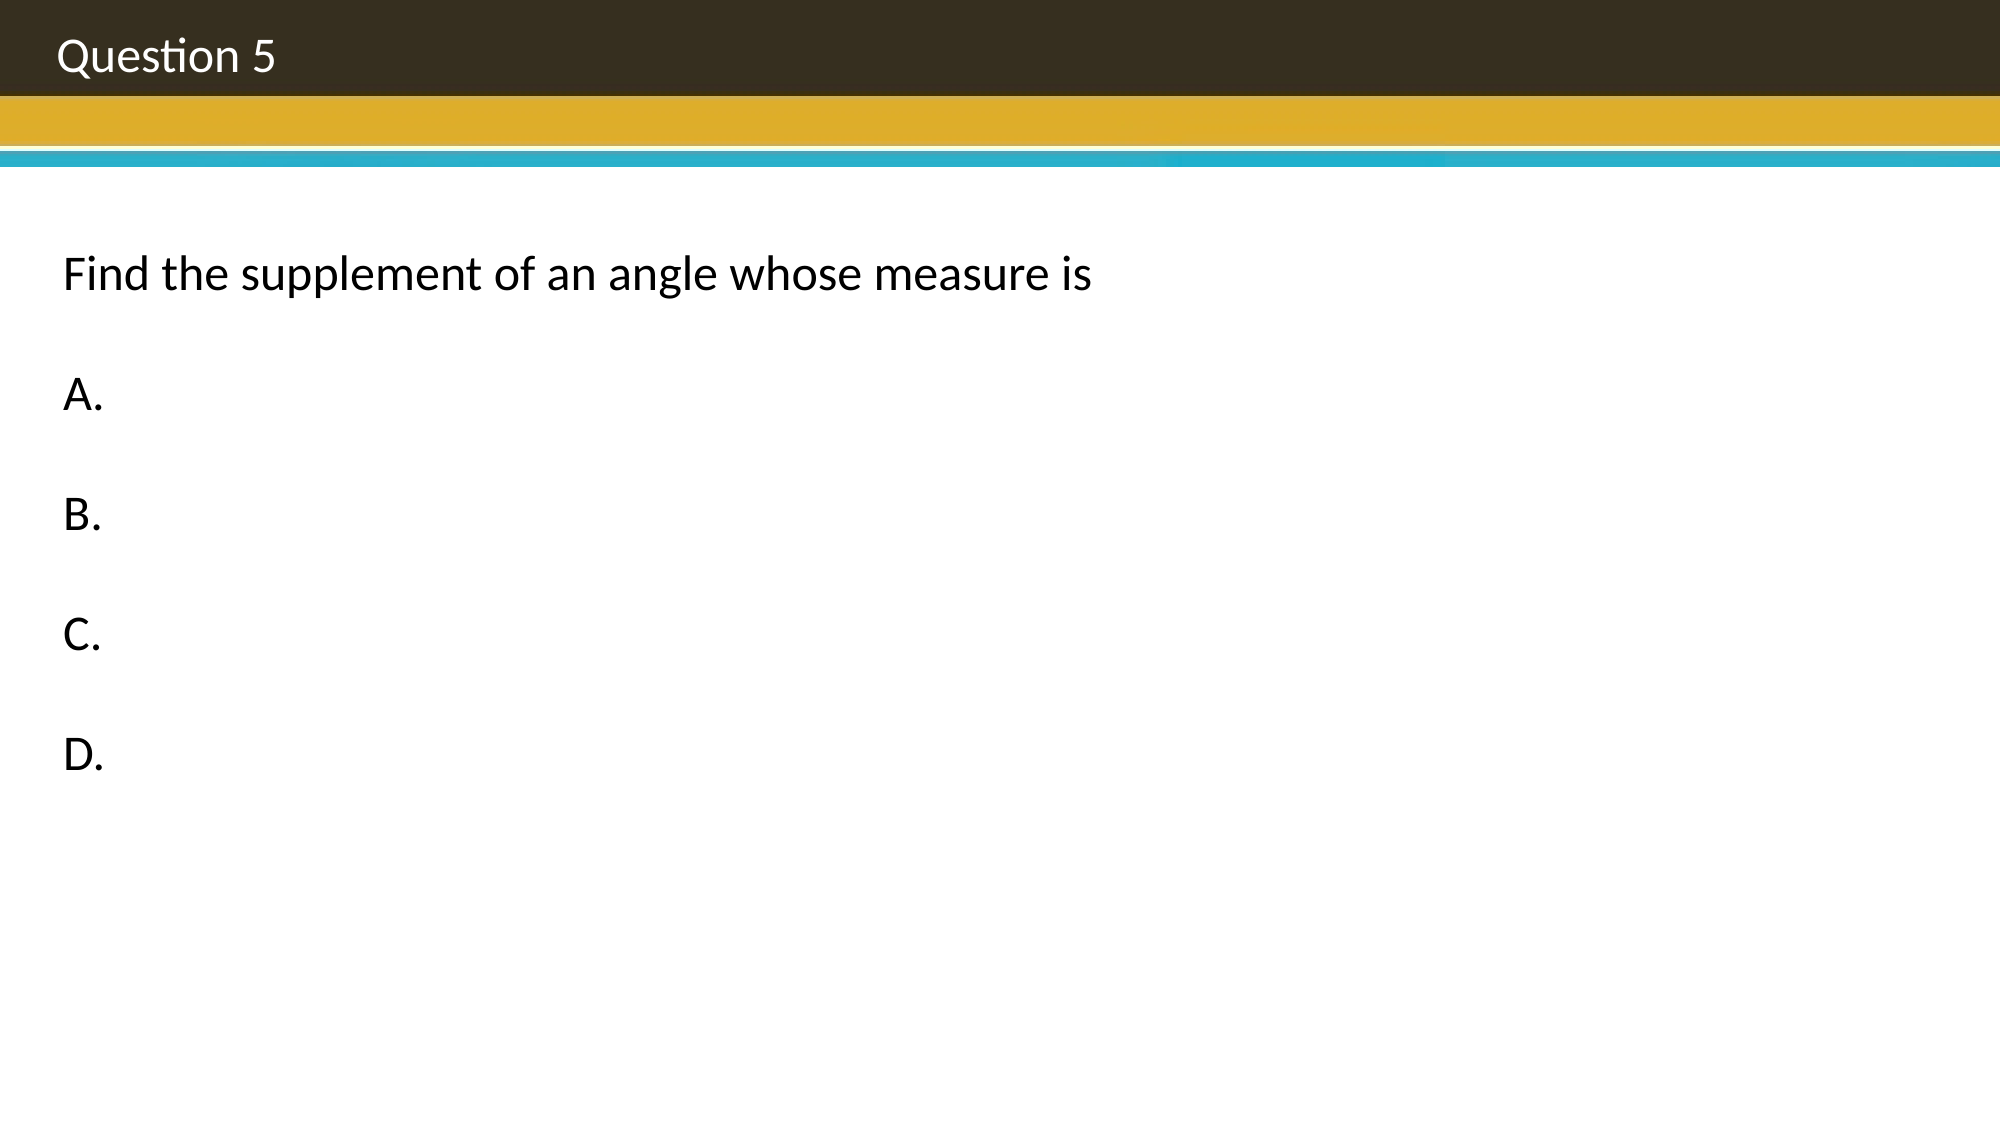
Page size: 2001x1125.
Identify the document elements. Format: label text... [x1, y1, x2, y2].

text_box Question 5 [41, 14, 293, 90]
picture [0, 0, 2000, 167]
